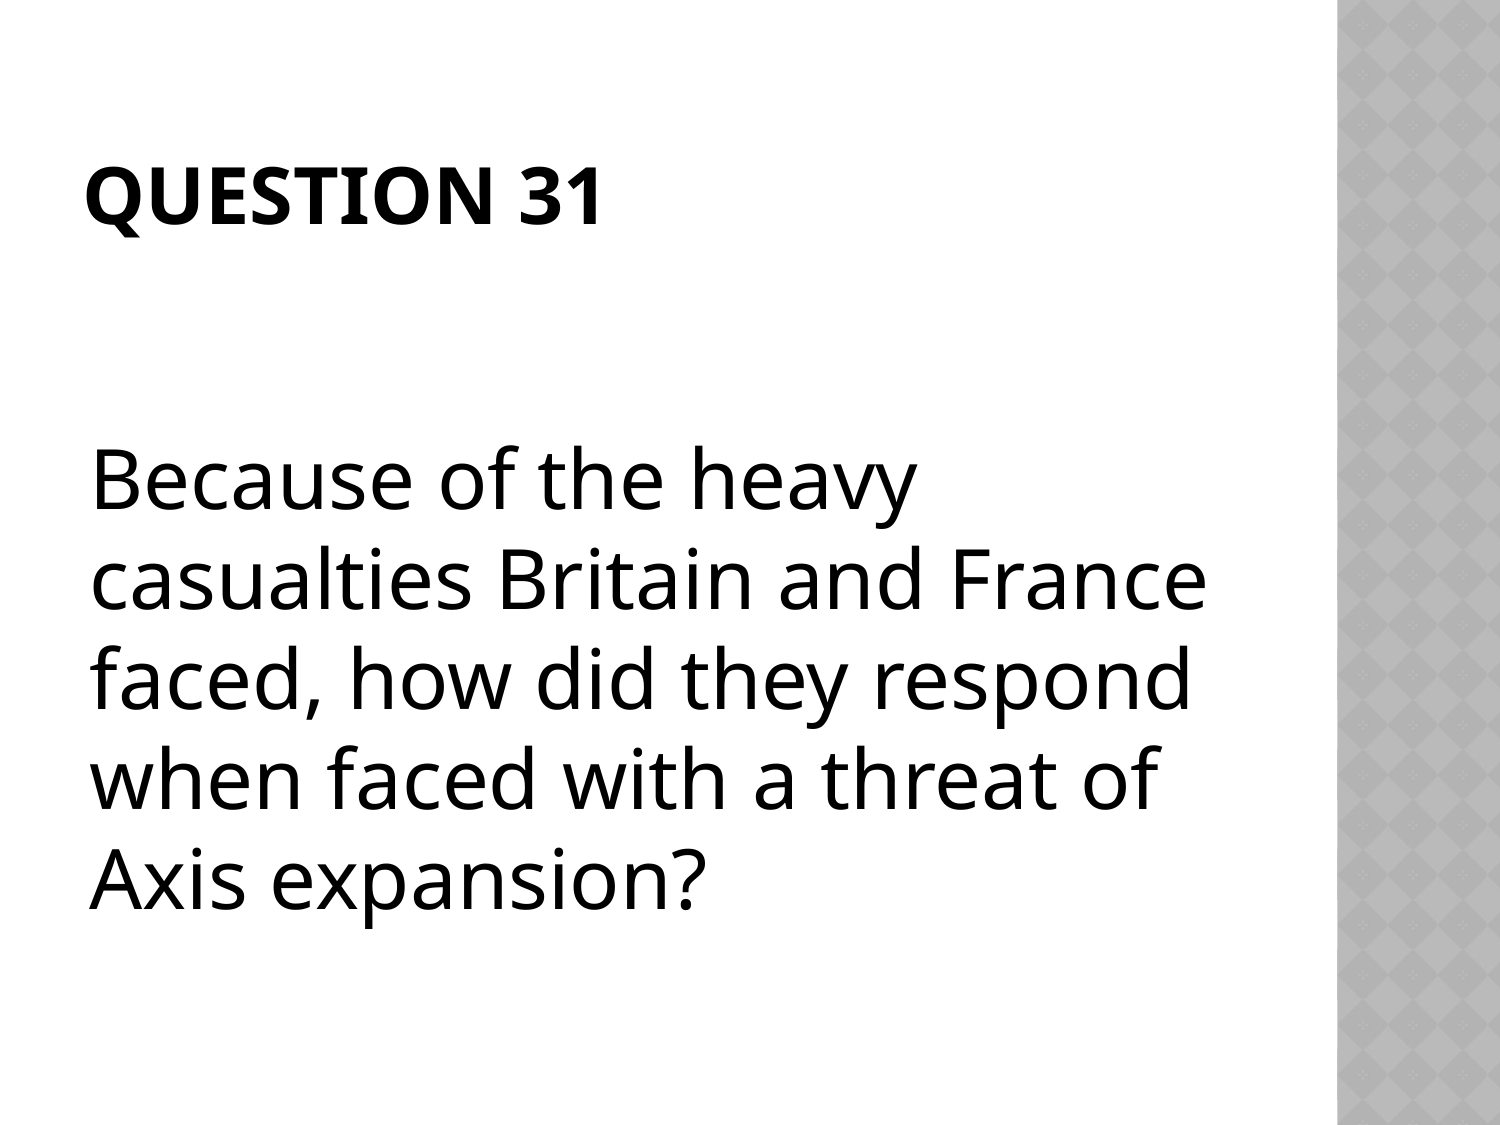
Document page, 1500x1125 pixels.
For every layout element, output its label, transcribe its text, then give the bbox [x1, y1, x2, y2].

list Because of the heavy casualties Britain and France faced, how did they respond when faced with a threat of Axis expansion? [75, 264, 1263, 1059]
title Question 31 [75, 52, 1263, 240]
